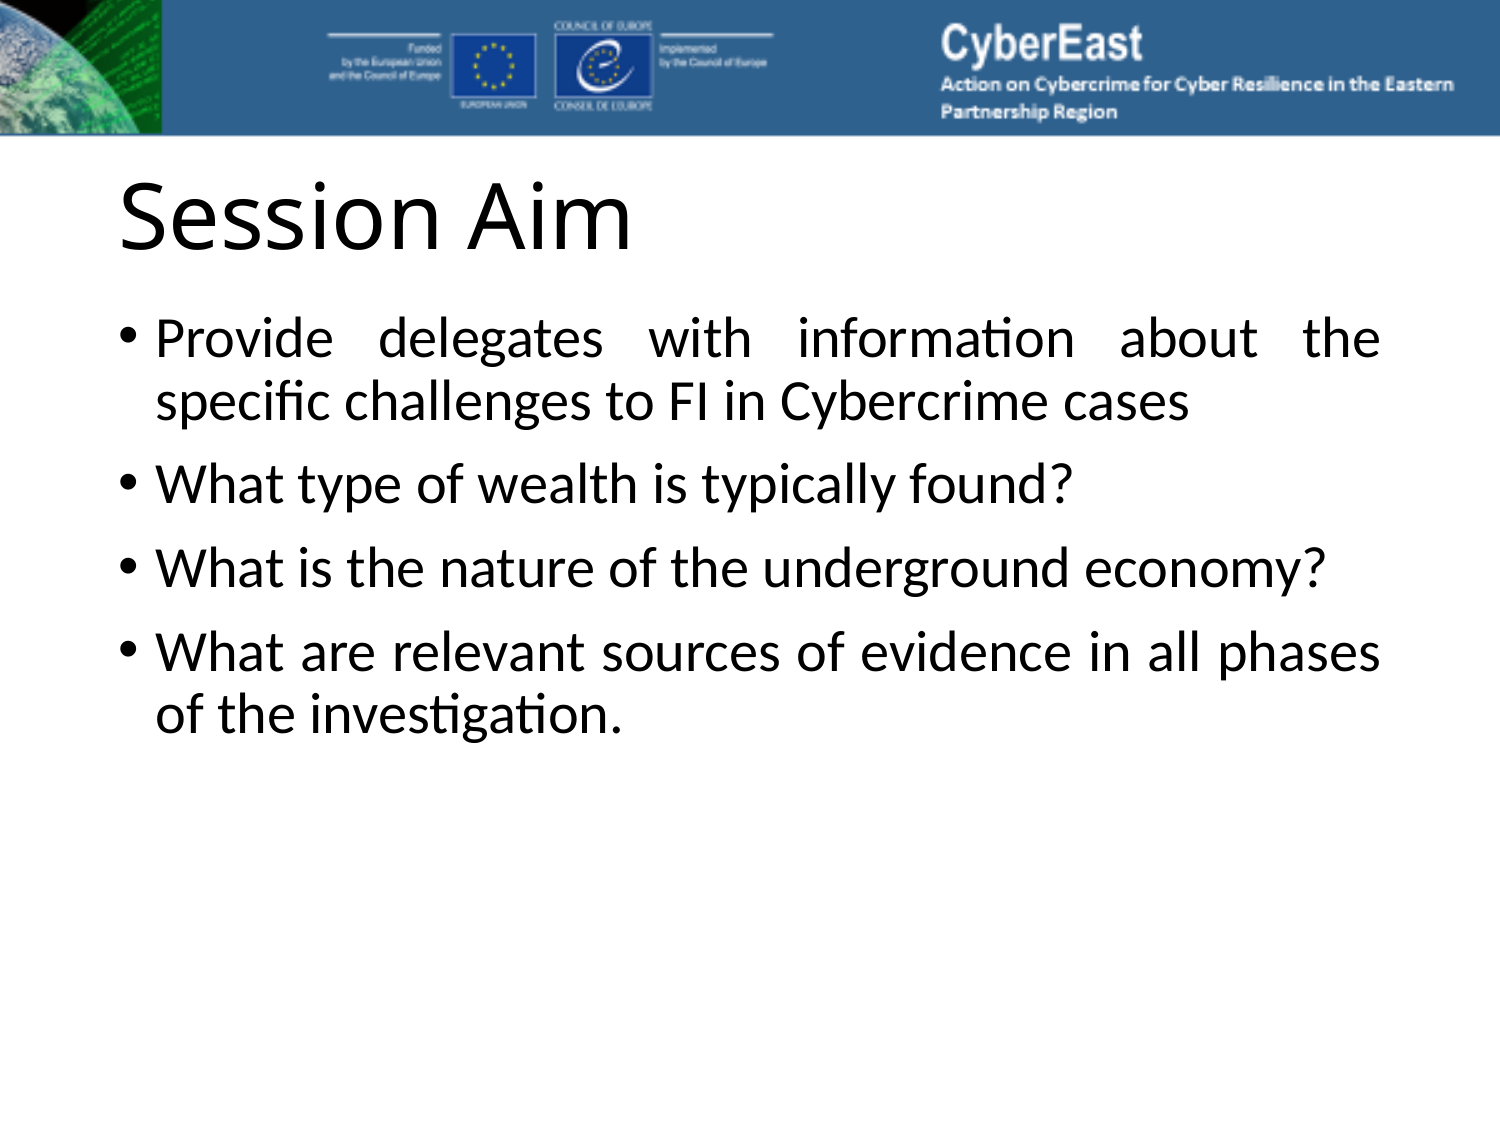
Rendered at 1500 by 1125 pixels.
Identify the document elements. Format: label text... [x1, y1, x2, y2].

list Provide delegates with information about the specific challenges to FI in Cybercrime cases What type of wealth is typically found? What is the nature of the underground economy? What are relevant sources of evidence in all phases of the investigation. [103, 299, 1397, 1014]
picture [0, 0, 1500, 1125]
title Session Aim [103, 111, 1397, 299]
